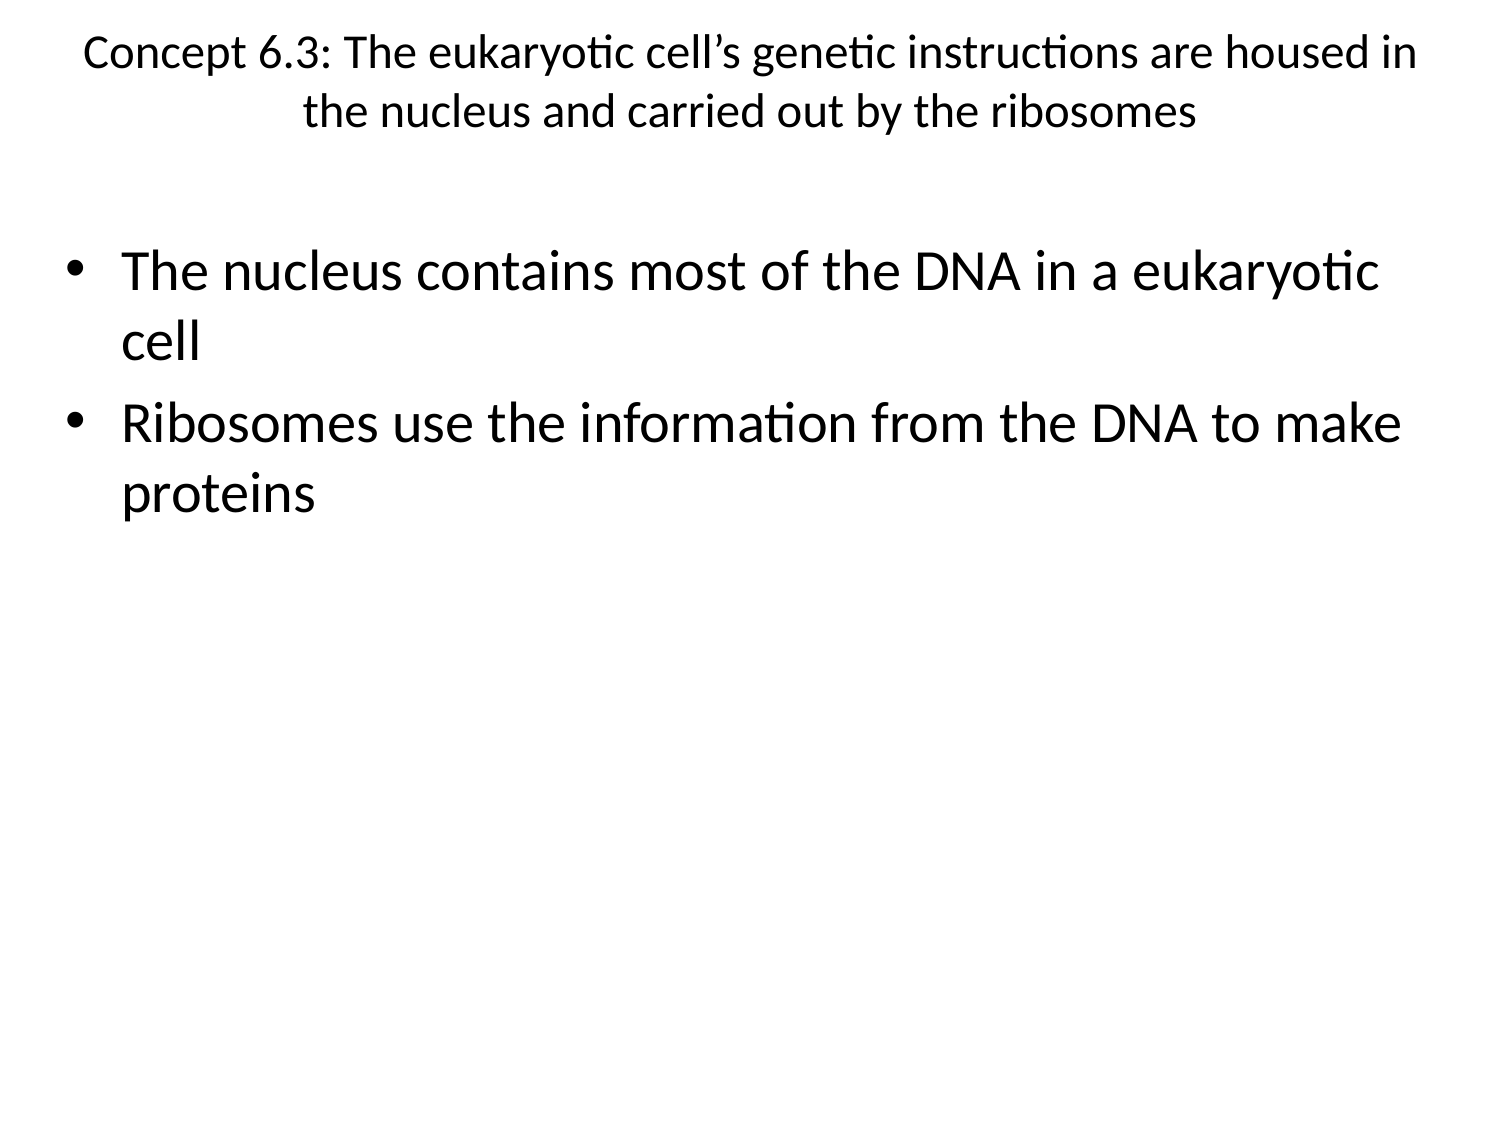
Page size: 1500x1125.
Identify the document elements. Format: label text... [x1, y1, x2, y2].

title Concept 6.3: The eukaryotic cell’s genetic instructions are housed in the nucleus and carried out by the ribosomes [50, 12, 1450, 145]
list The nucleus contains most of the DNA in a eukaryotic cell Ribosomes use the information from the DNA to make proteins [50, 224, 1450, 580]
